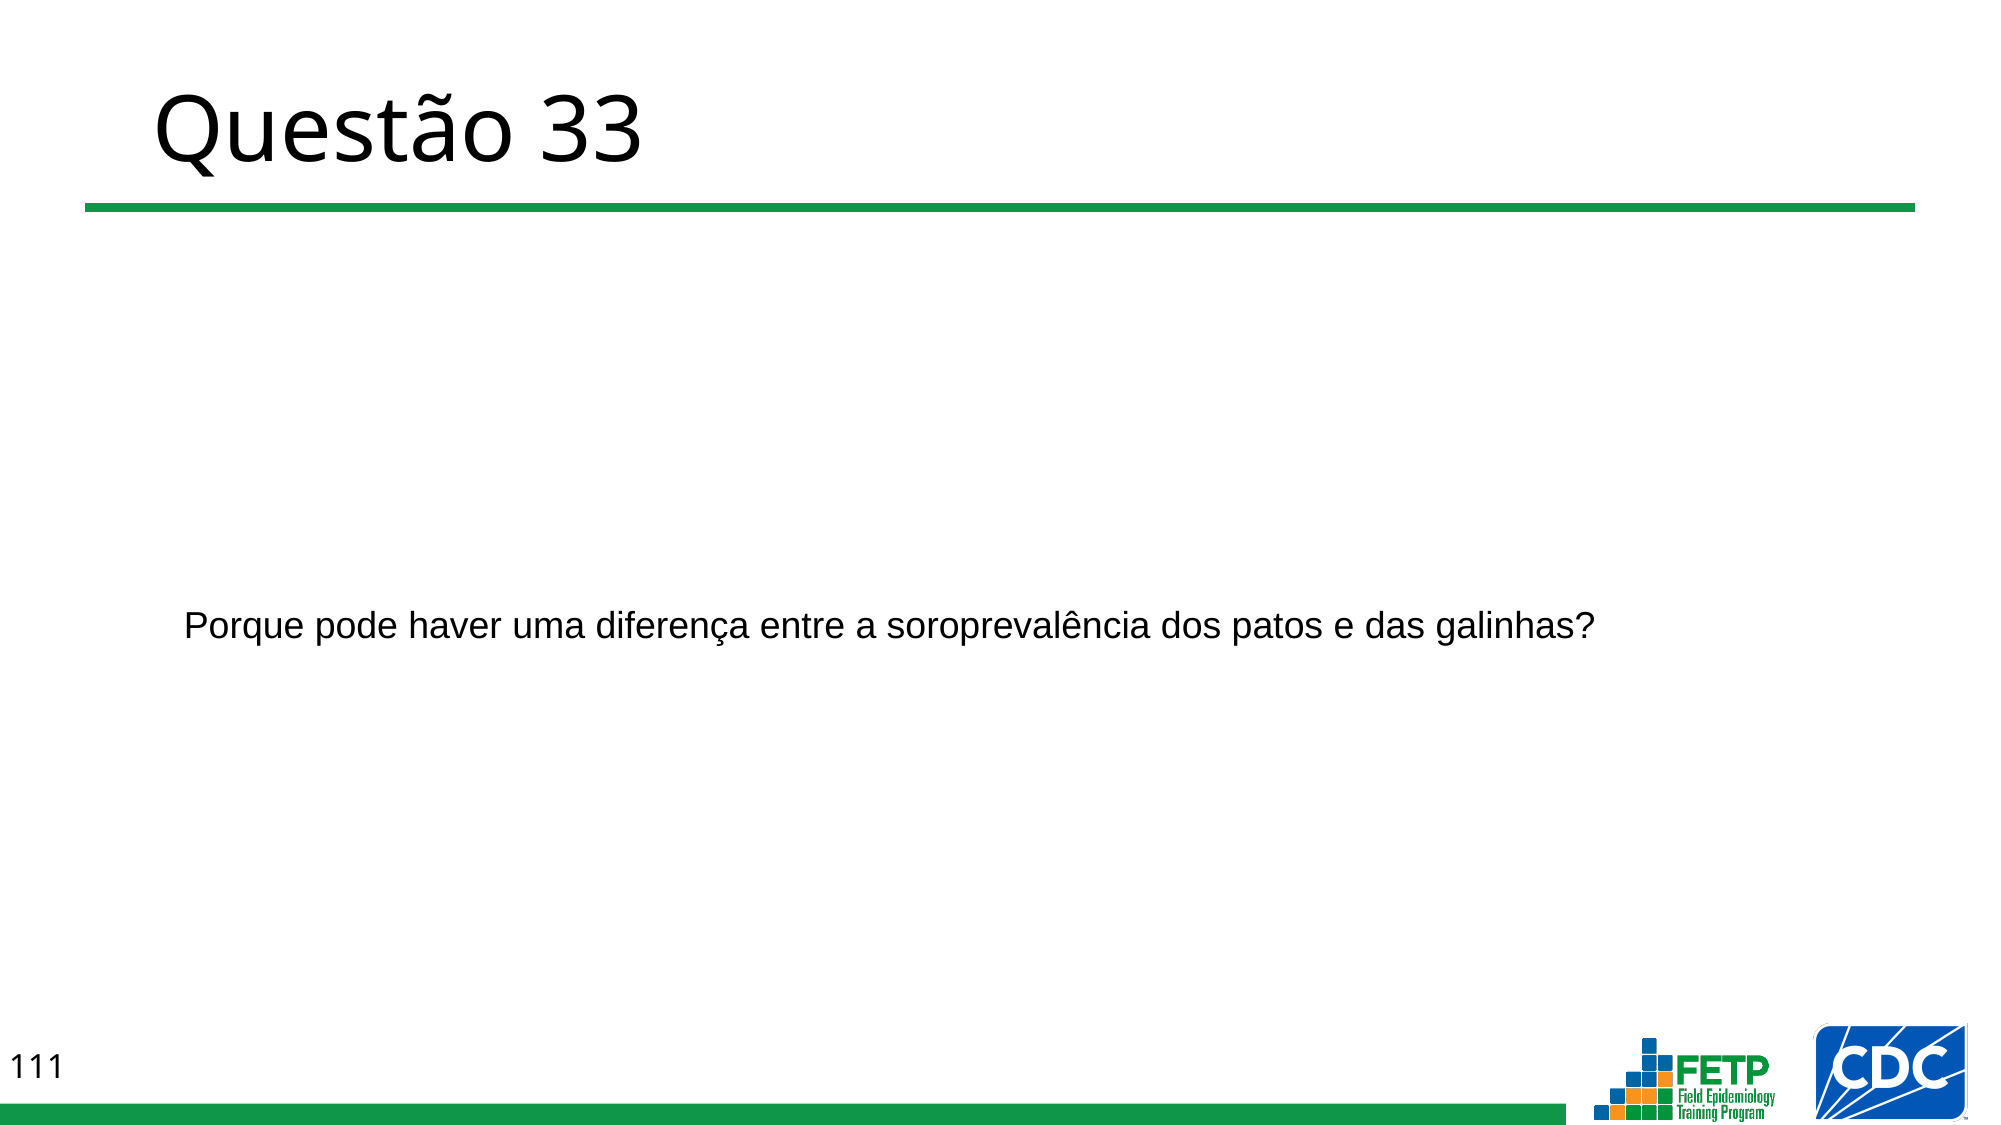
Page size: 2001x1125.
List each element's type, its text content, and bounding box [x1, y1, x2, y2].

title Questão 33 [137, 75, 1863, 207]
picture [1813, 1023, 1968, 1122]
list Porque pode haver uma diferença entre a soroprevalência dos patos e das galinhas? [169, 242, 1800, 1004]
picture [1594, 1038, 1775, 1122]
